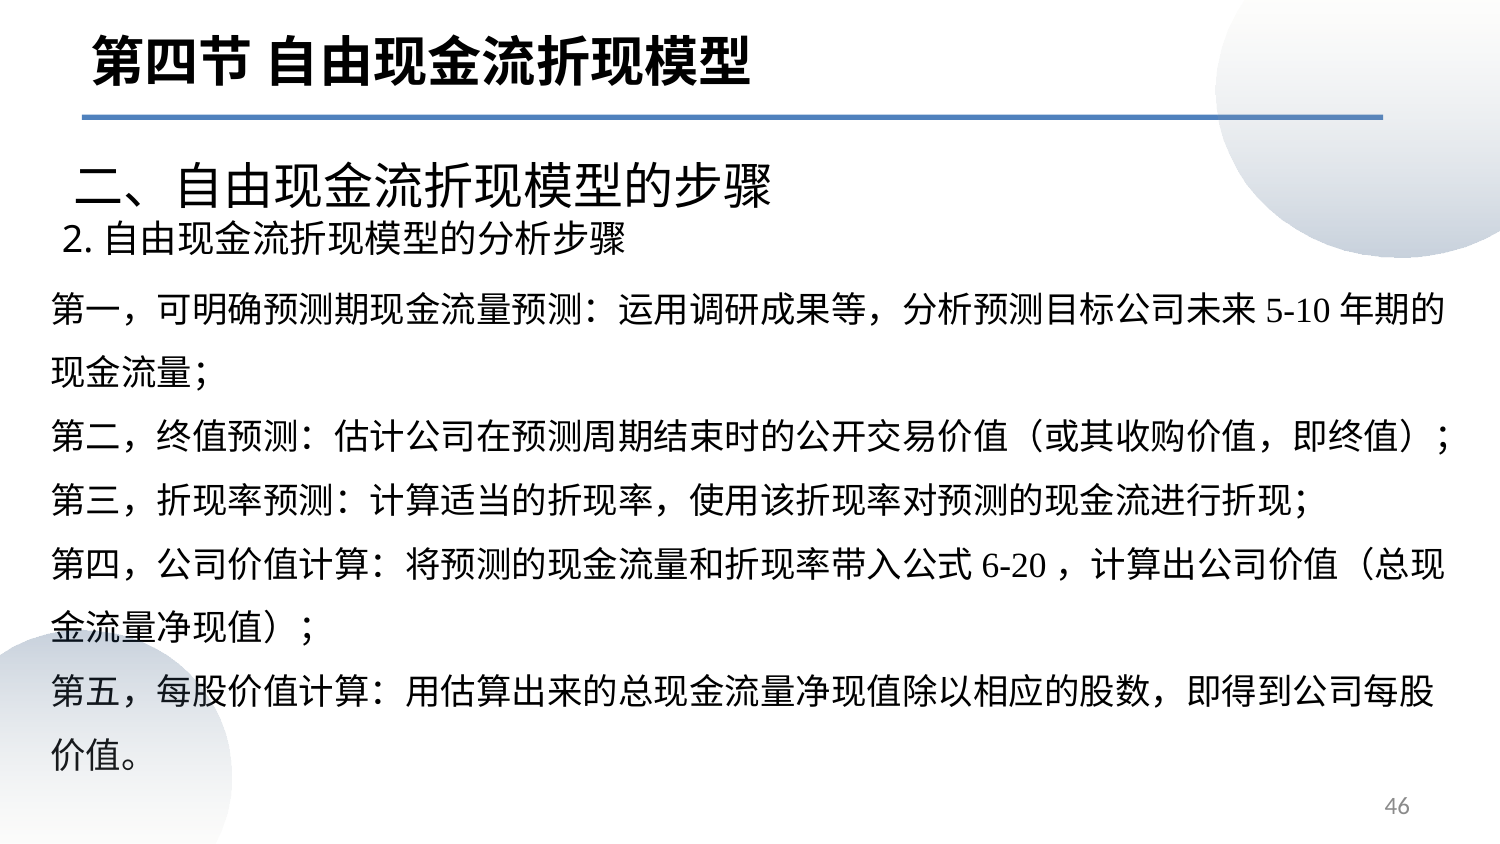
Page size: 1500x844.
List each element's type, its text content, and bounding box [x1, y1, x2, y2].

text_box [1213, 0, 1500, 260]
text_box 第四节 自由现金流折现模型 [74, 11, 1234, 107]
text_box [0, 627, 234, 844]
list 第一，可明确预测期现金流量预测：运用调研成果等，分析预测目标公司未来5-10年期的现金流量； 第二，终值预测：估计公司在预测周期结束时的公开交易价值（或其收购价值，即终值）； 第三，折现率预测：计算适当的折现率，使用该折现率对预测的现金流进行折现； 第四，公司价值计算：将预测的现金流量和折现率带入公式6-20，计算出公司价值（总现金流量净现值）； 第五，每股价值计算：用估算出来的总现金流量净现值除以相应的股数，即得到公司每股价值。 [35, 257, 1465, 815]
text_box 2.自由现金流折现模型的分析步骤 [46, 179, 739, 339]
slide_number 46 [1074, 782, 1425, 827]
text_box 二、自由现金流折现模型的步骤 [58, 117, 1256, 200]
